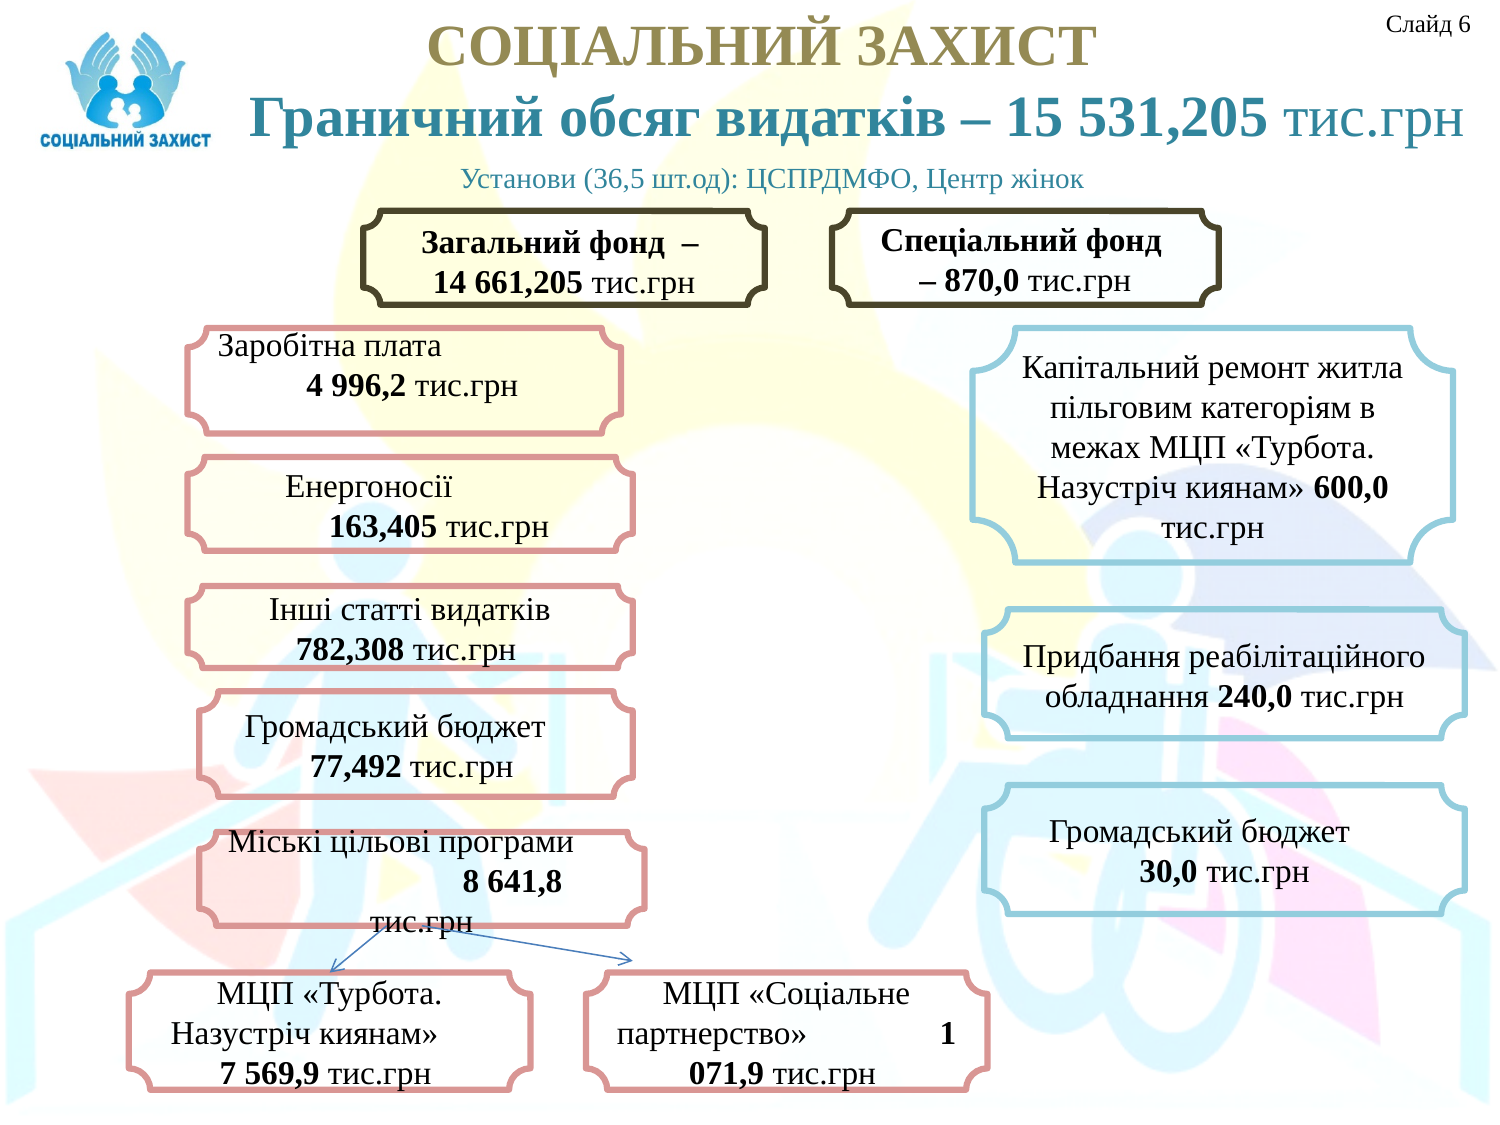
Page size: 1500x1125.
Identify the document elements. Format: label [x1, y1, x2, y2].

text_box [329, 925, 387, 973]
text_box [509, 837, 546, 1049]
picture [0, 0, 1500, 1118]
